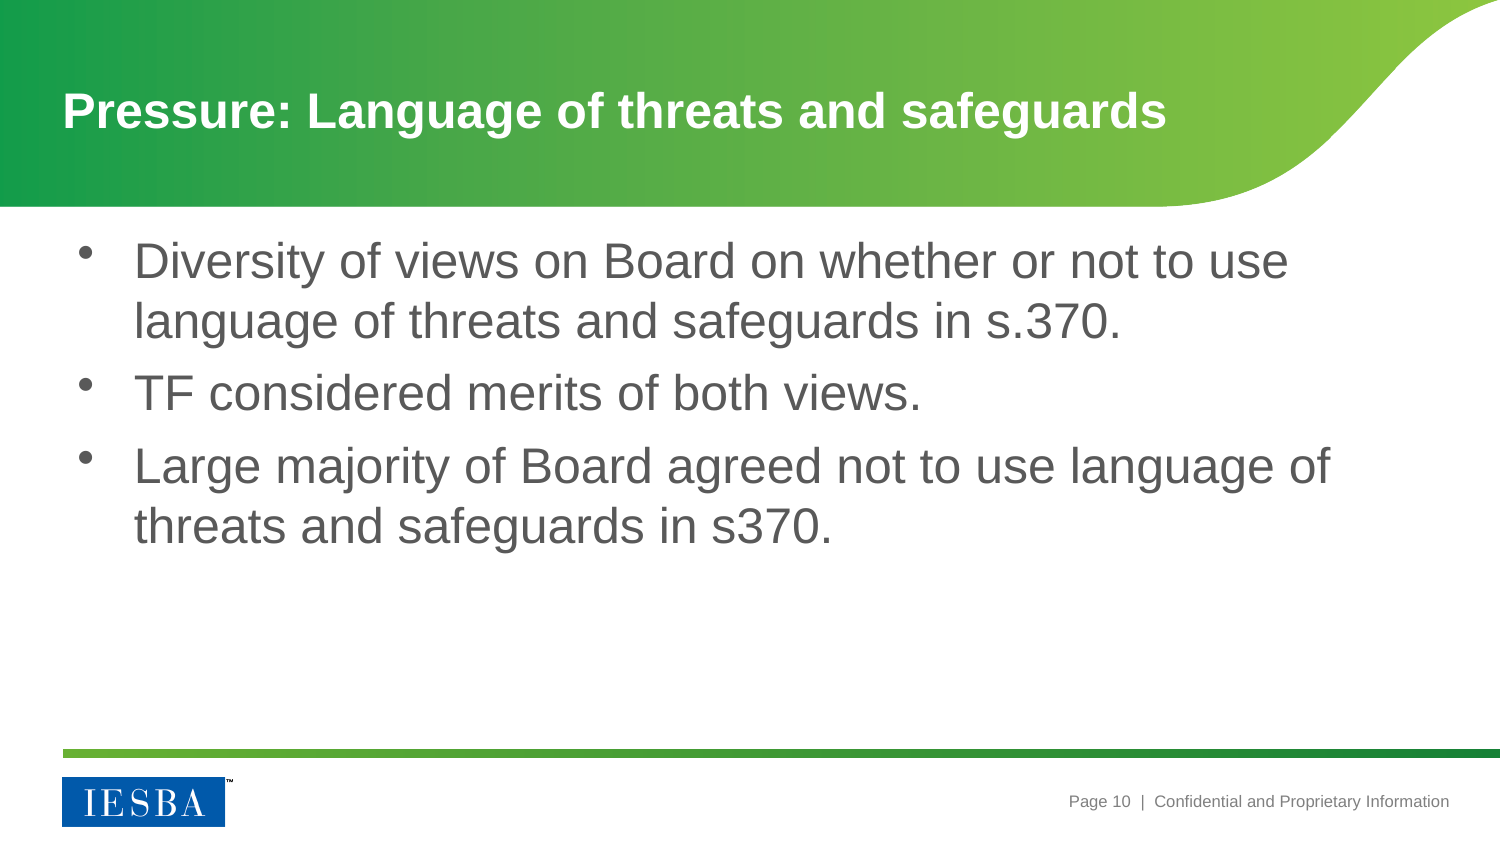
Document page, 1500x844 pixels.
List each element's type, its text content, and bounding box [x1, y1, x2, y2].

title Pressure: Language of threats and safeguards [62, 75, 1300, 142]
list Diversity of views on Board on whether or not to use language of threats and safeguards in s.370. TF considered merits of both views. Large majority of Board agreed not to use language of threats and safeguards in s370. [62, 220, 1450, 724]
picture [0, 0, 1500, 207]
picture [62, 777, 233, 827]
